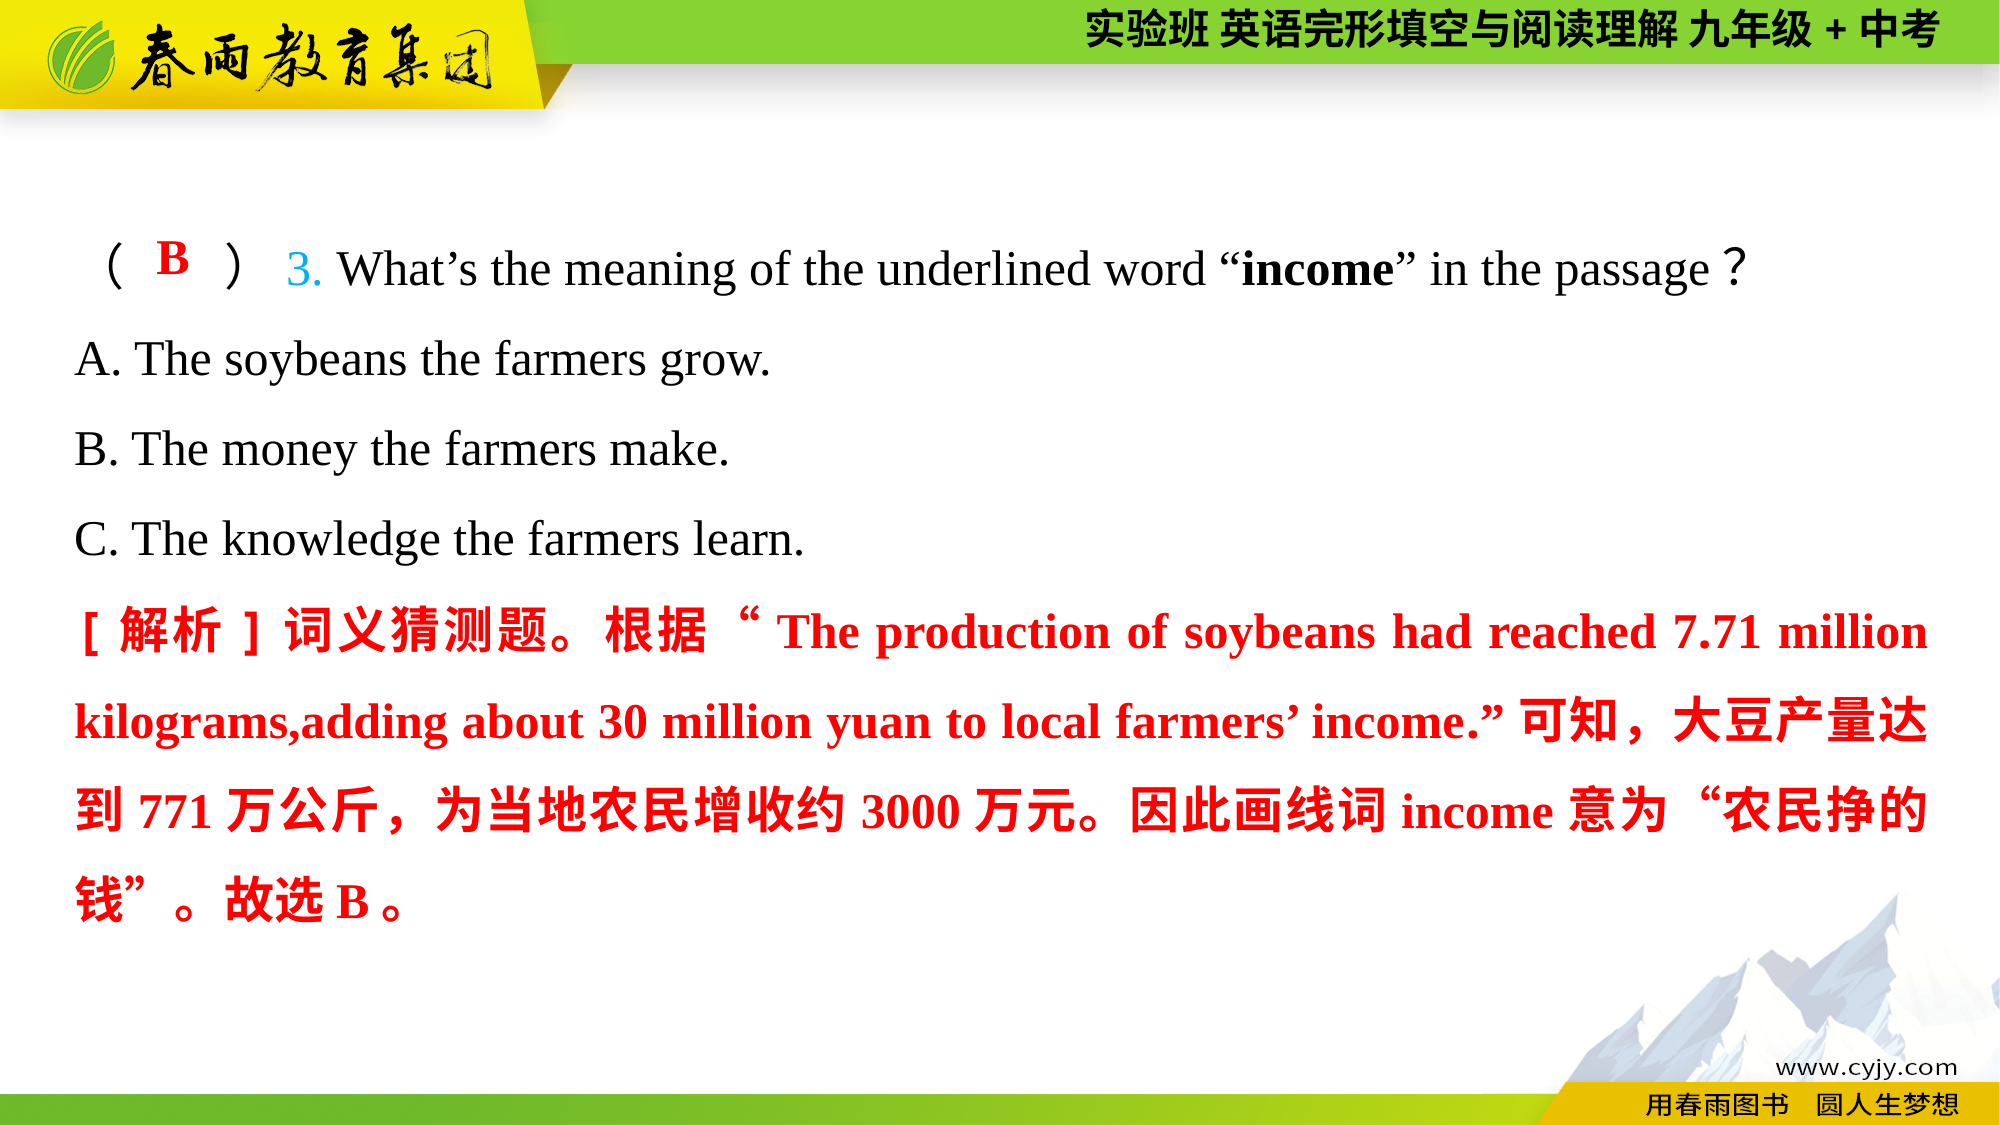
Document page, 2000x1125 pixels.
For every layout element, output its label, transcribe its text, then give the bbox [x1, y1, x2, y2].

text_box B [141, 216, 205, 292]
list （ ）3. What’s the meaning of the underlined word “income” in the passage？ A. The soybeans the farmers grow. B. The money the farmers make. C. The knowledge the farmers learn. [59, 198, 1944, 577]
text_box [解析]词义猜测题。根据“The production of soybeans had reached 7.71 million kilograms,adding about 30 million yuan to local farmers’ income.”可知，大豆产量达到771万公斤，为当地农民增收约3000万元。因此画线词income意为“农民挣的钱”。故选B。 [59, 577, 1944, 937]
picture [0, 0, 2000, 1125]
